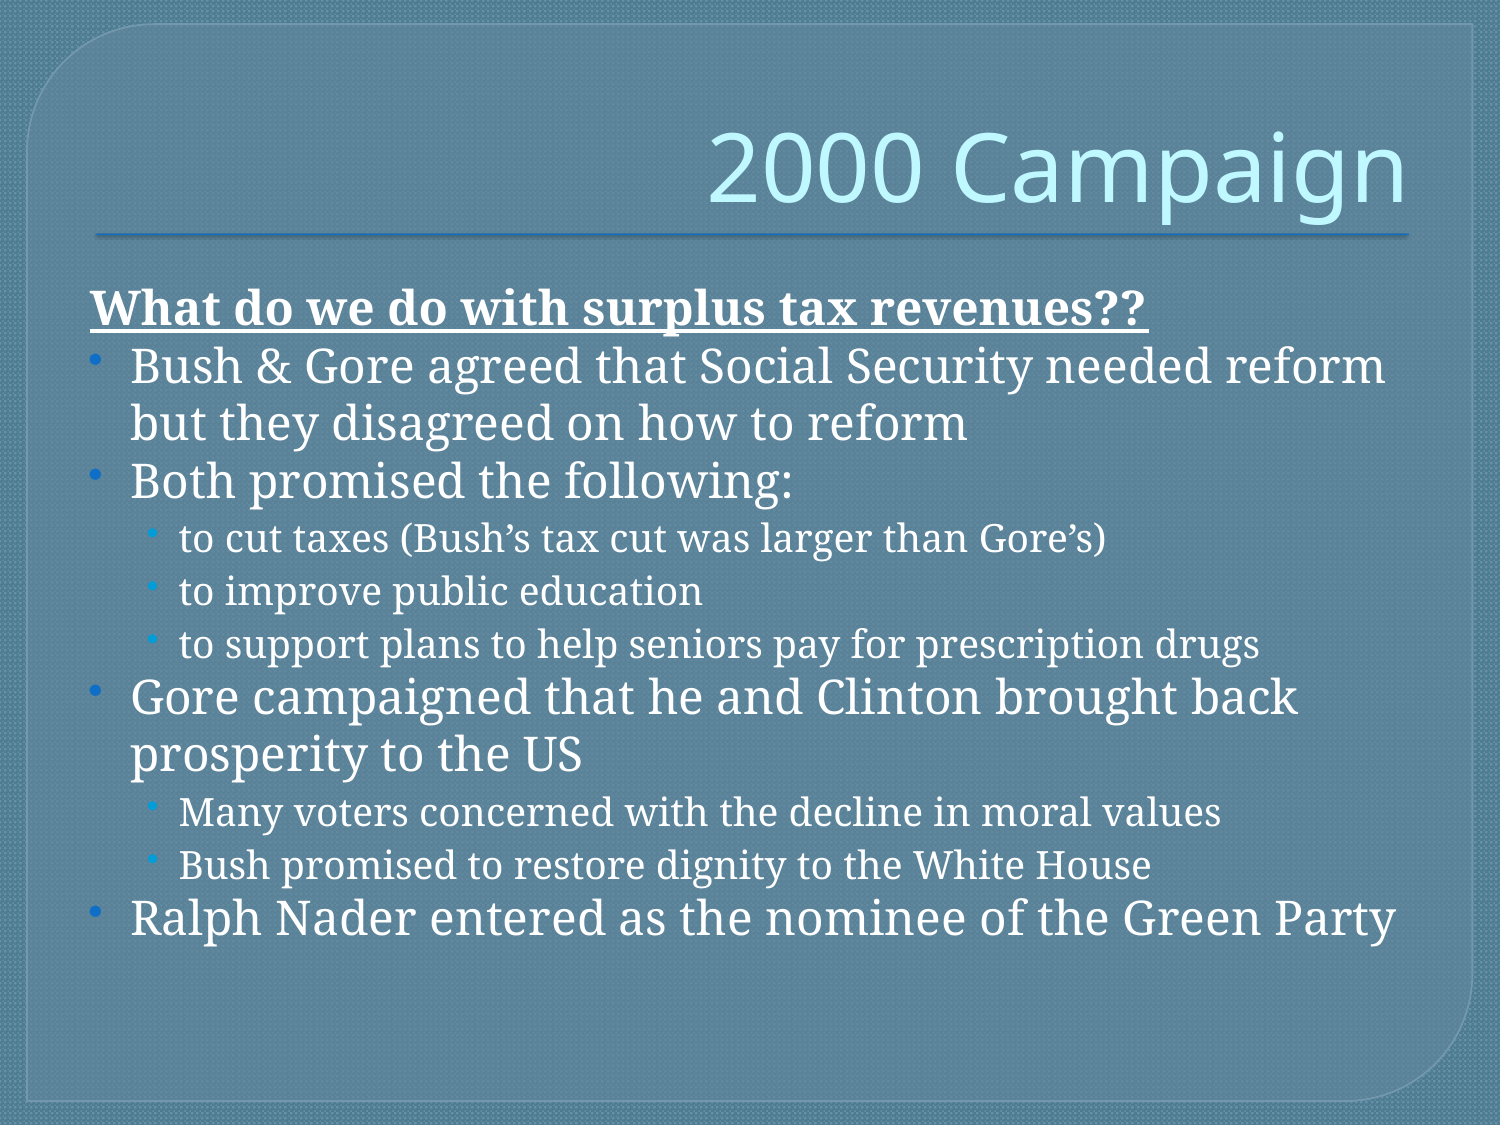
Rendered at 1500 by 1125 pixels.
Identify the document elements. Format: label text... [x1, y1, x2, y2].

title 2000 Campaign [75, 41, 1425, 230]
list What do we do with surplus tax revenues?? Bush & Gore agreed that Social Security needed reform but they disagreed on how to reform Both promised the following: to cut taxes (Bush’s tax cut was larger than Gore’s) to improve public education to support plans to help seniors pay for prescription drugs Gore campaigned that he and Clinton brought back prosperity to the US Many voters concerned with the decline in moral values Bush promised to restore dignity to the White House Ralph Nader entered as the nominee of the Green Party [75, 270, 1425, 1013]
